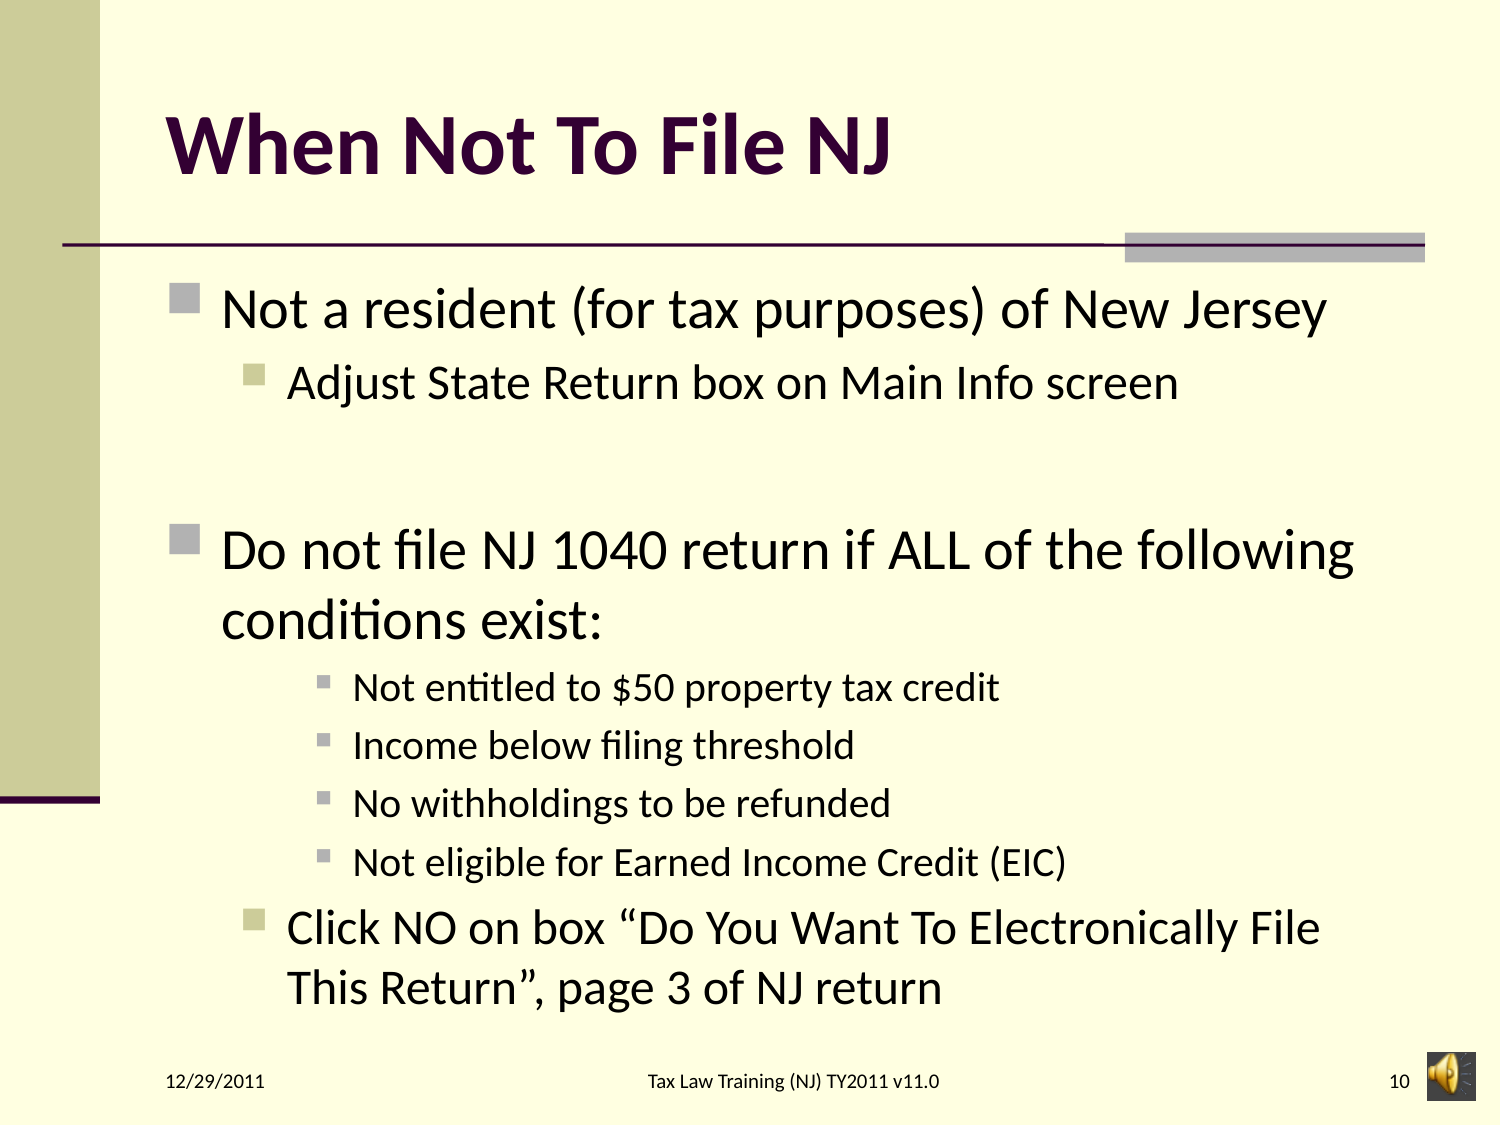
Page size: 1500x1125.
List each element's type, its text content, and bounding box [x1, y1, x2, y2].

footer Tax Law Training (NJ) TY2011 v11.0 [549, 1049, 1038, 1101]
list Not a resident (for tax purposes) of New Jersey Adjust State Return box on Main Info screen Do not file NJ 1040 return if ALL of the following conditions exist: Not entitled to $50 property tax credit Income below filing threshold No withholdings to be refunded Not eligible for Earned Income Credit (EIC) Click NO on box “Do You Want To Electronically File This Return”, page 3 of NJ return [150, 262, 1425, 1038]
title When Not To File NJ [150, 45, 1425, 234]
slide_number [149, 1050, 476, 1101]
picture [1426, 1051, 1477, 1102]
slide_number 10 [1112, 1049, 1426, 1101]
